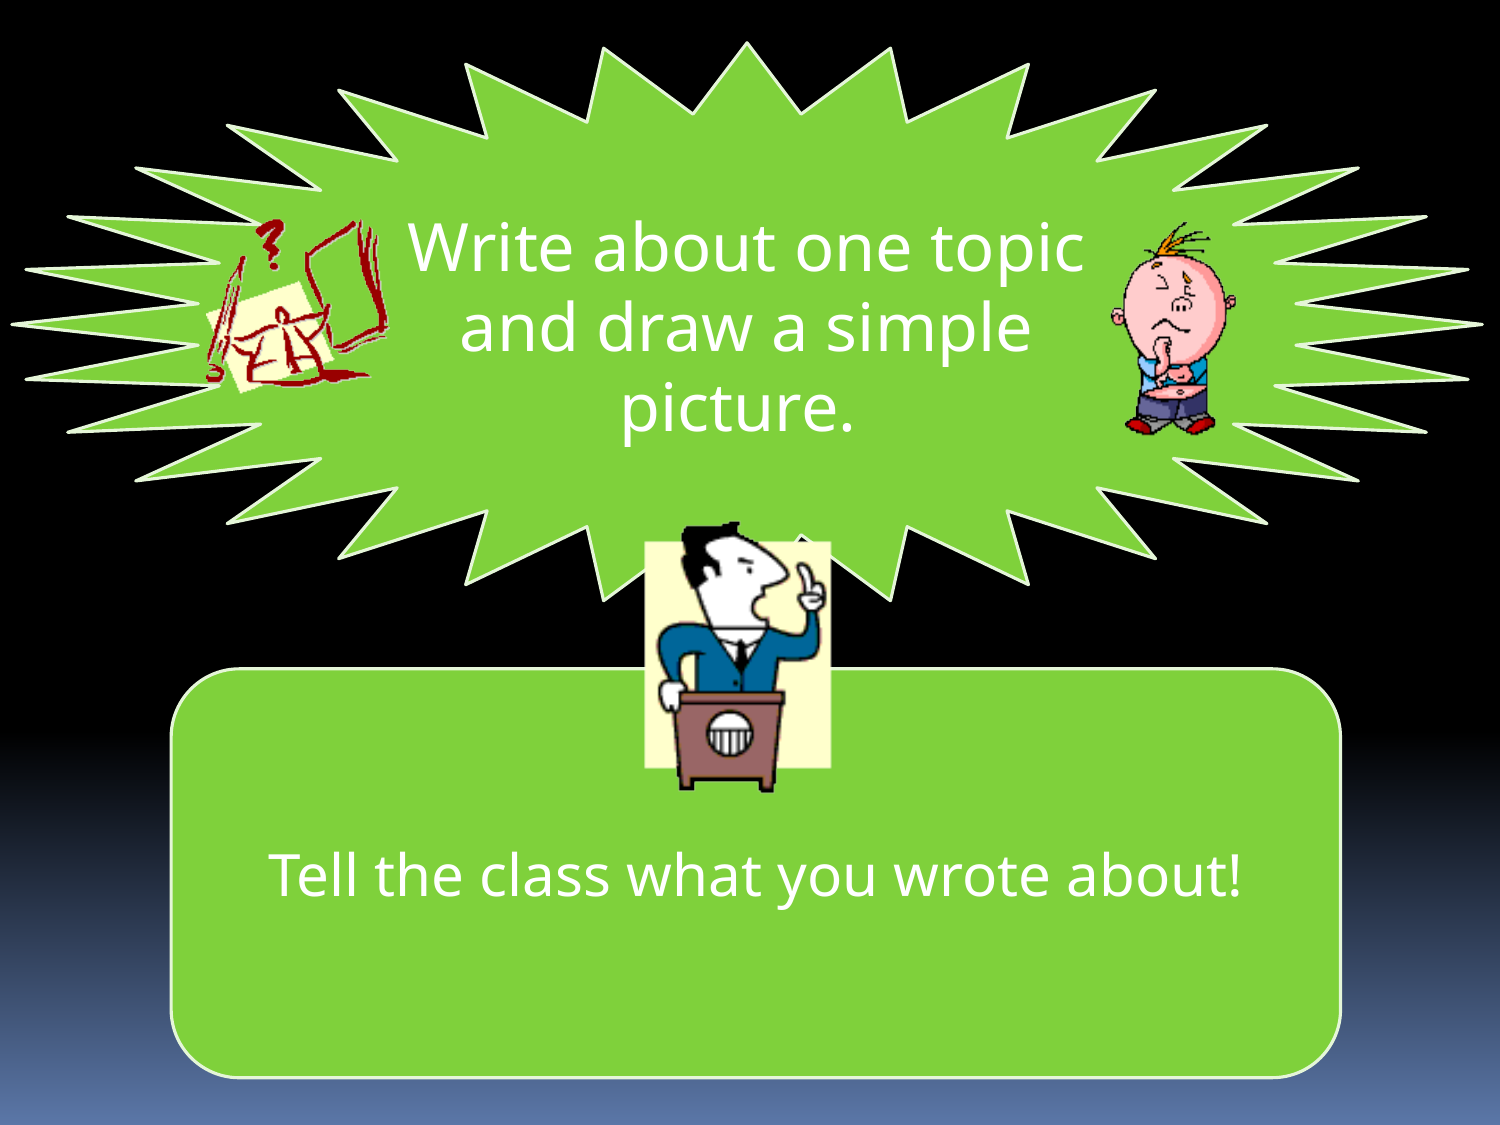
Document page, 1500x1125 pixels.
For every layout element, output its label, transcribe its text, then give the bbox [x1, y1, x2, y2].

text_box Tell the class what you wrote about! [169, 667, 1343, 1080]
picture [1092, 183, 1264, 440]
text_box Write about one topic and draw a simple picture. [66, 41, 1360, 603]
picture [206, 207, 390, 410]
picture [643, 514, 843, 796]
text_box Write about one topic and draw a simple picture. [10, 262, 197, 387]
text_box Write about one topic and draw a simple picture. [1273, 215, 1484, 434]
